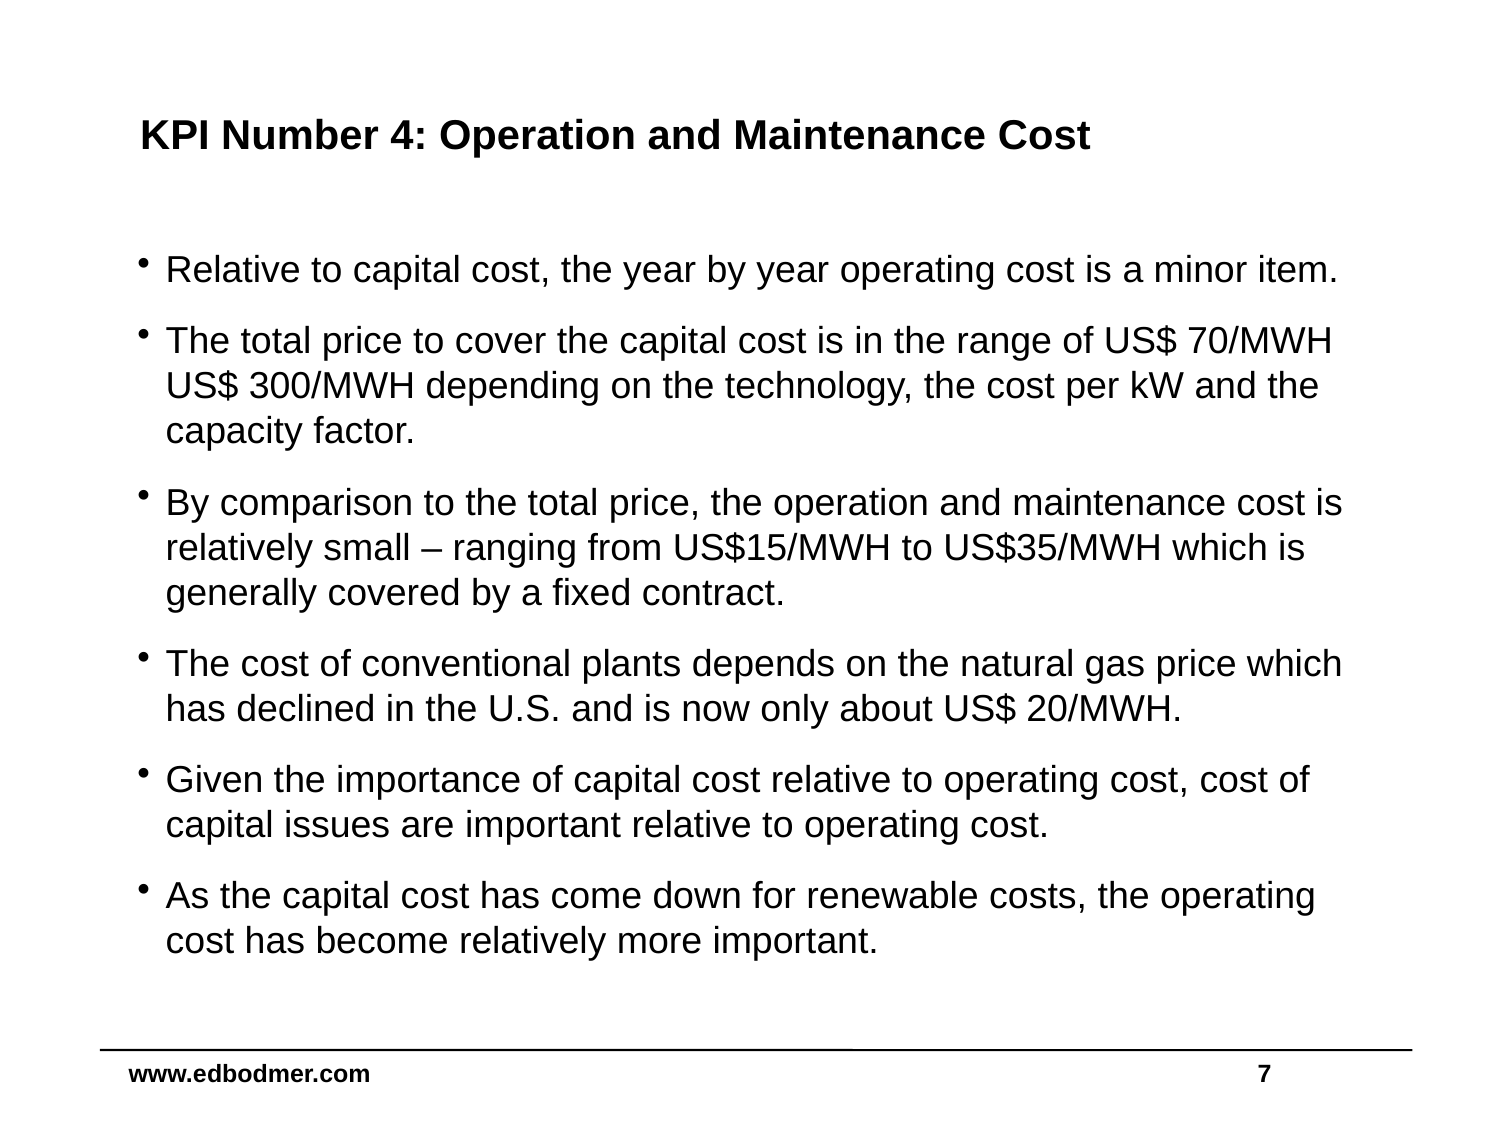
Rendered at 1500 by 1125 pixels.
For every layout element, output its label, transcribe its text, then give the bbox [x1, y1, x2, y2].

title KPI Number 4: Operation and Maintenance Cost [124, 99, 1288, 226]
list Relative to capital cost, the year by year operating cost is a minor item. The total price to cover the capital cost is in the range of US$ 70/MWH US$ 300/MWH depending on the technology, the cost per kW and the capacity factor. By comparison to the total price, the operation and maintenance cost is relatively small – ranging from US$15/MWH to US$35/MWH which is generally covered by a fixed contract. The cost of conventional plants depends on the natural gas price which has declined in the U.S. and is now only about US$ 20/MWH. Given the importance of capital cost relative to operating cost, cost of capital issues are important relative to operating cost. As the capital cost has come down for renewable costs, the operating cost has become relatively more important. [112, 237, 1401, 1001]
